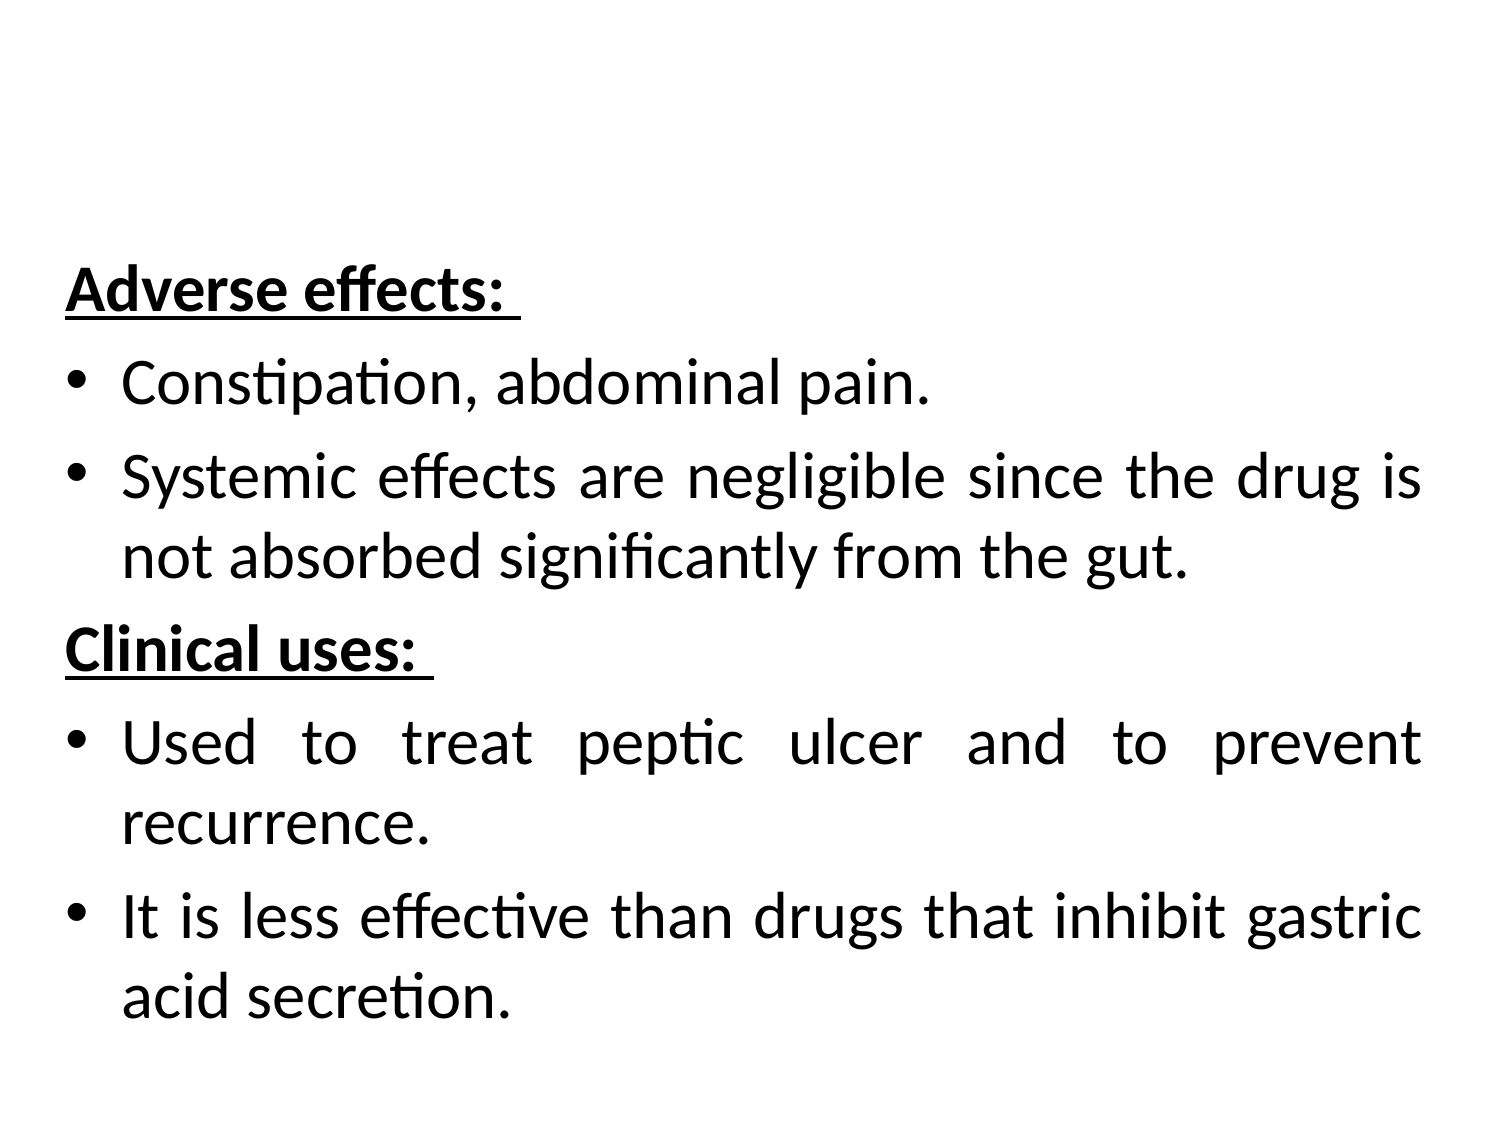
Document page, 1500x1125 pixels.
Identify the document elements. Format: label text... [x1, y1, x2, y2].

list Adverse effects: Constipation, abdominal pain. Systemic effects are negligible since the drug is not absorbed significantly from the gut. Clinical uses: Used to treat peptic ulcer and to prevent recurrence. It is less effective than drugs that inhibit gastric acid secretion. [50, 237, 1438, 980]
